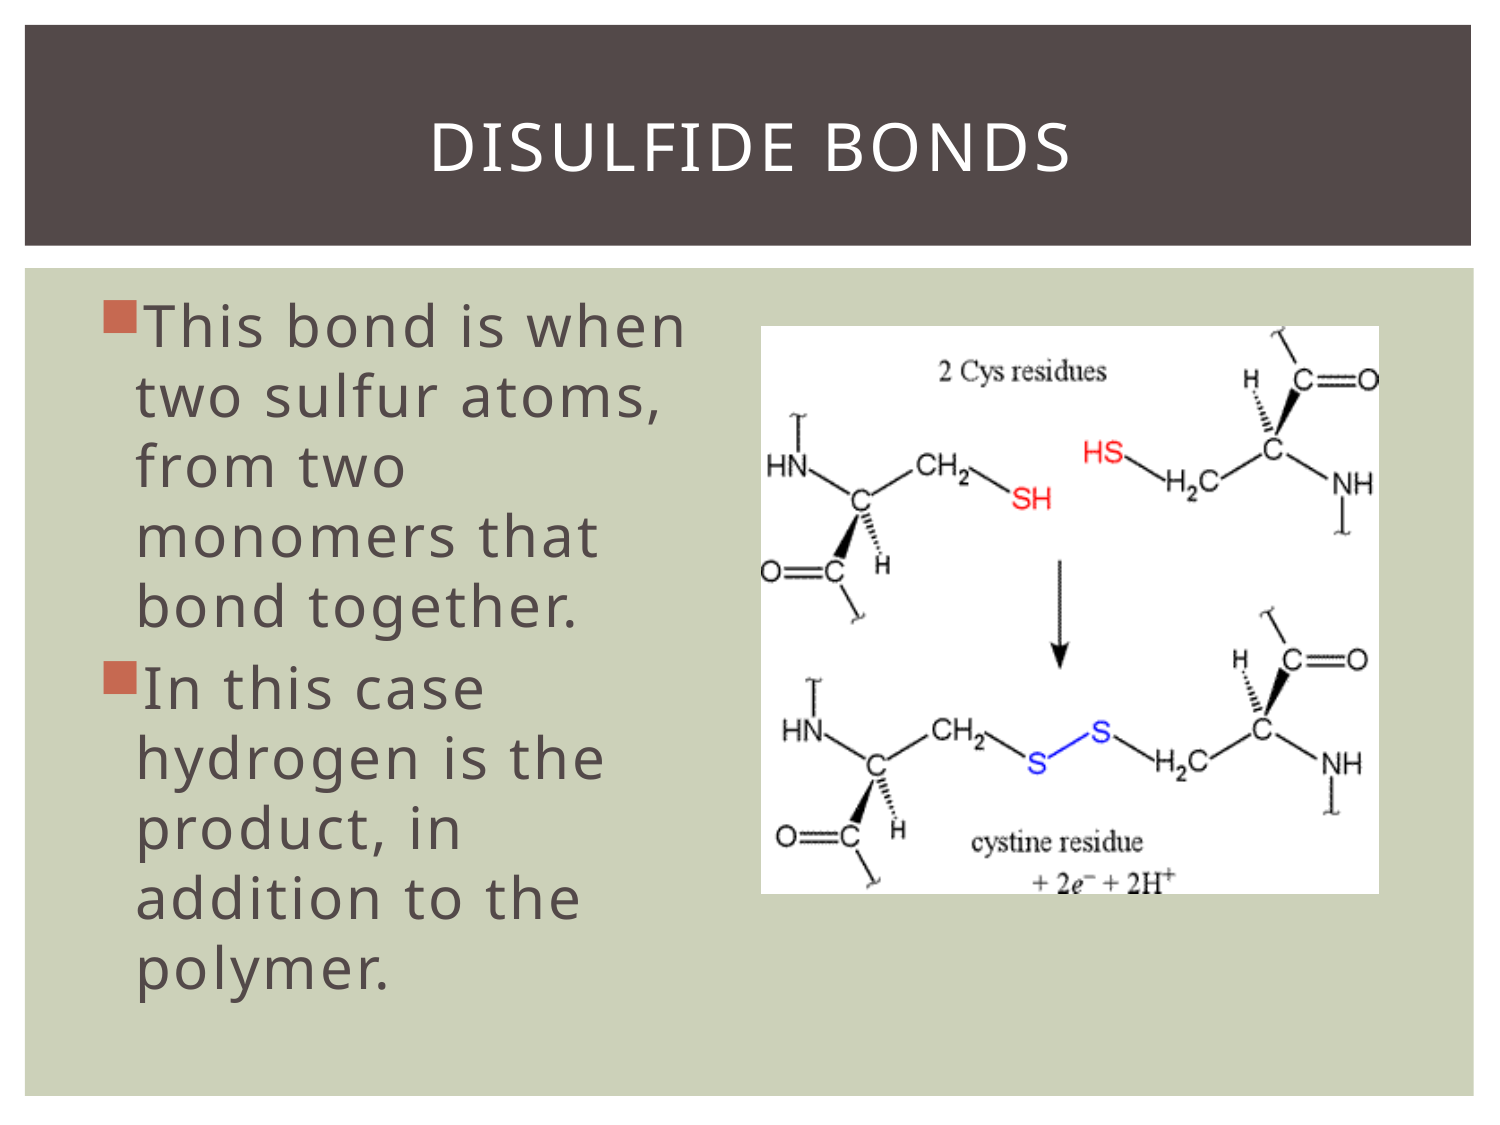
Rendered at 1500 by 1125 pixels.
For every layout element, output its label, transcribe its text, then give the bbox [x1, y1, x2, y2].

title Disulfide Bonds [62, 58, 1438, 232]
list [761, 325, 1379, 894]
list This bond is when two sulfur atoms, from two monomers that bond together. In this case hydrogen is the product, in addition to the polymer. [75, 281, 738, 1005]
